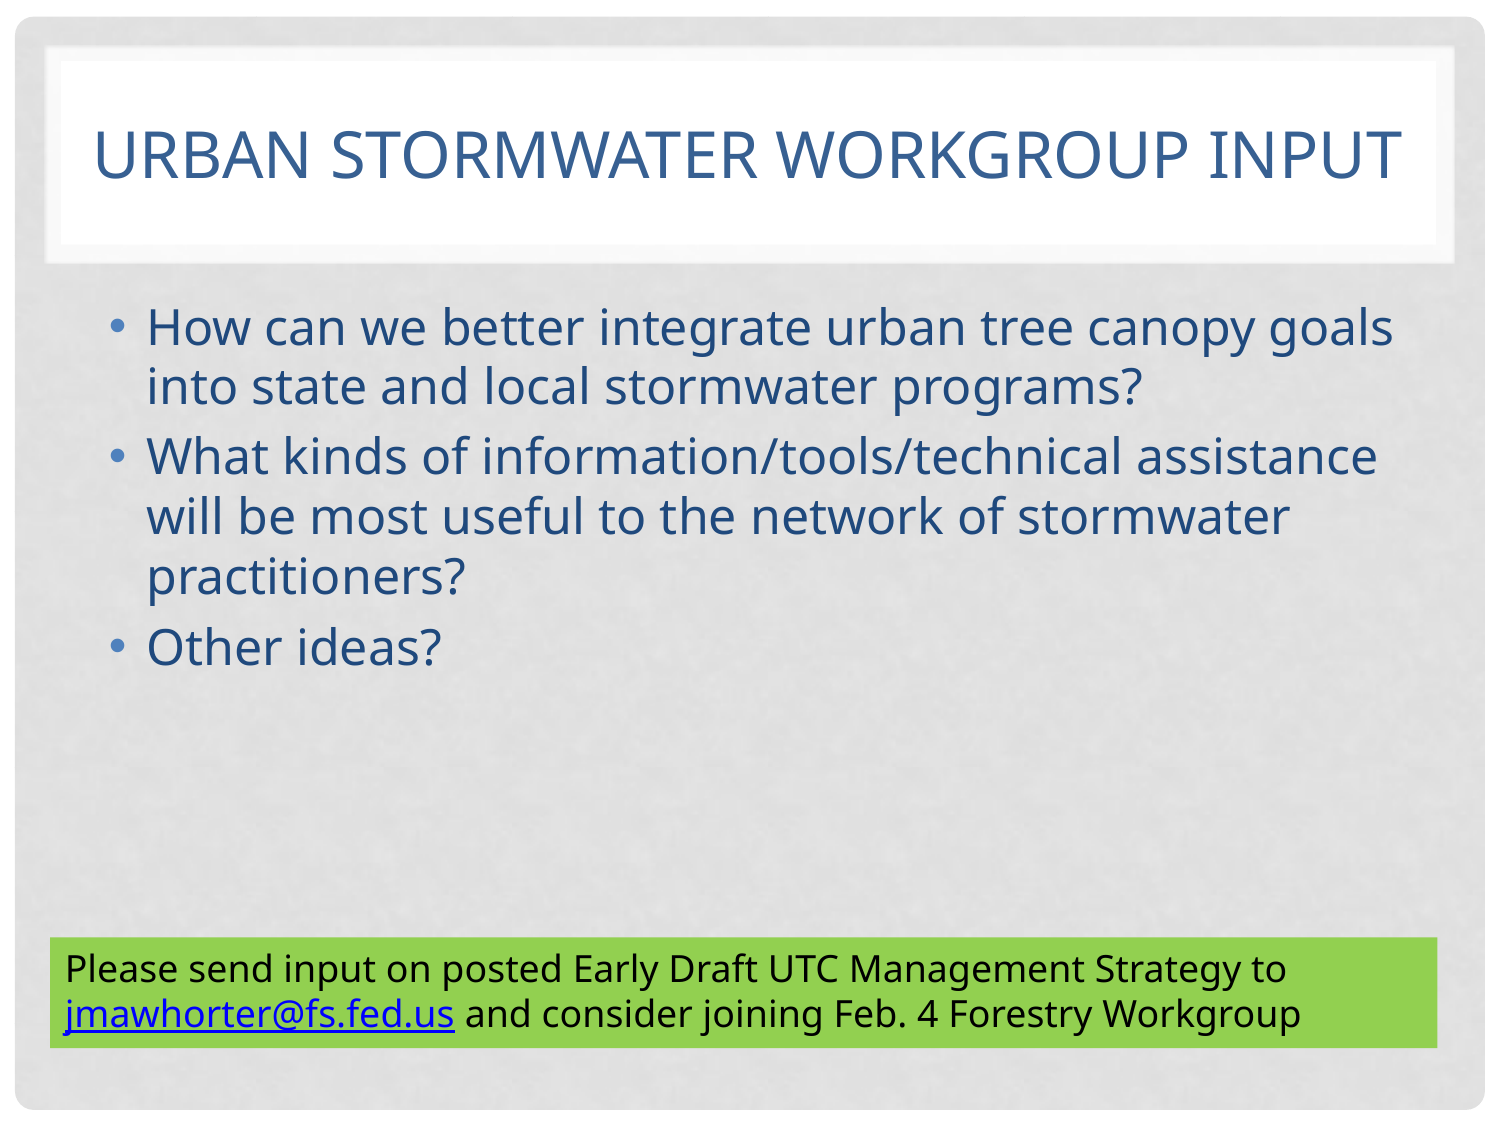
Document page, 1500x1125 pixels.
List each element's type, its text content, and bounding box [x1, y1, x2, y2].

title Urban Stormwater Workgroup Input [69, 66, 1425, 238]
list How can we better integrate urban tree canopy goals into state and local stormwater programs? What kinds of information/tools/technical assistance will be most useful to the network of stormwater practitioners? Other ideas? [75, 287, 1425, 937]
text_box Please send input on posted Early Draft UTC Management Strategy to jmawhorter@fs.fed.us and consider joining Feb. 4 Forestry Workgroup [50, 937, 1438, 1049]
